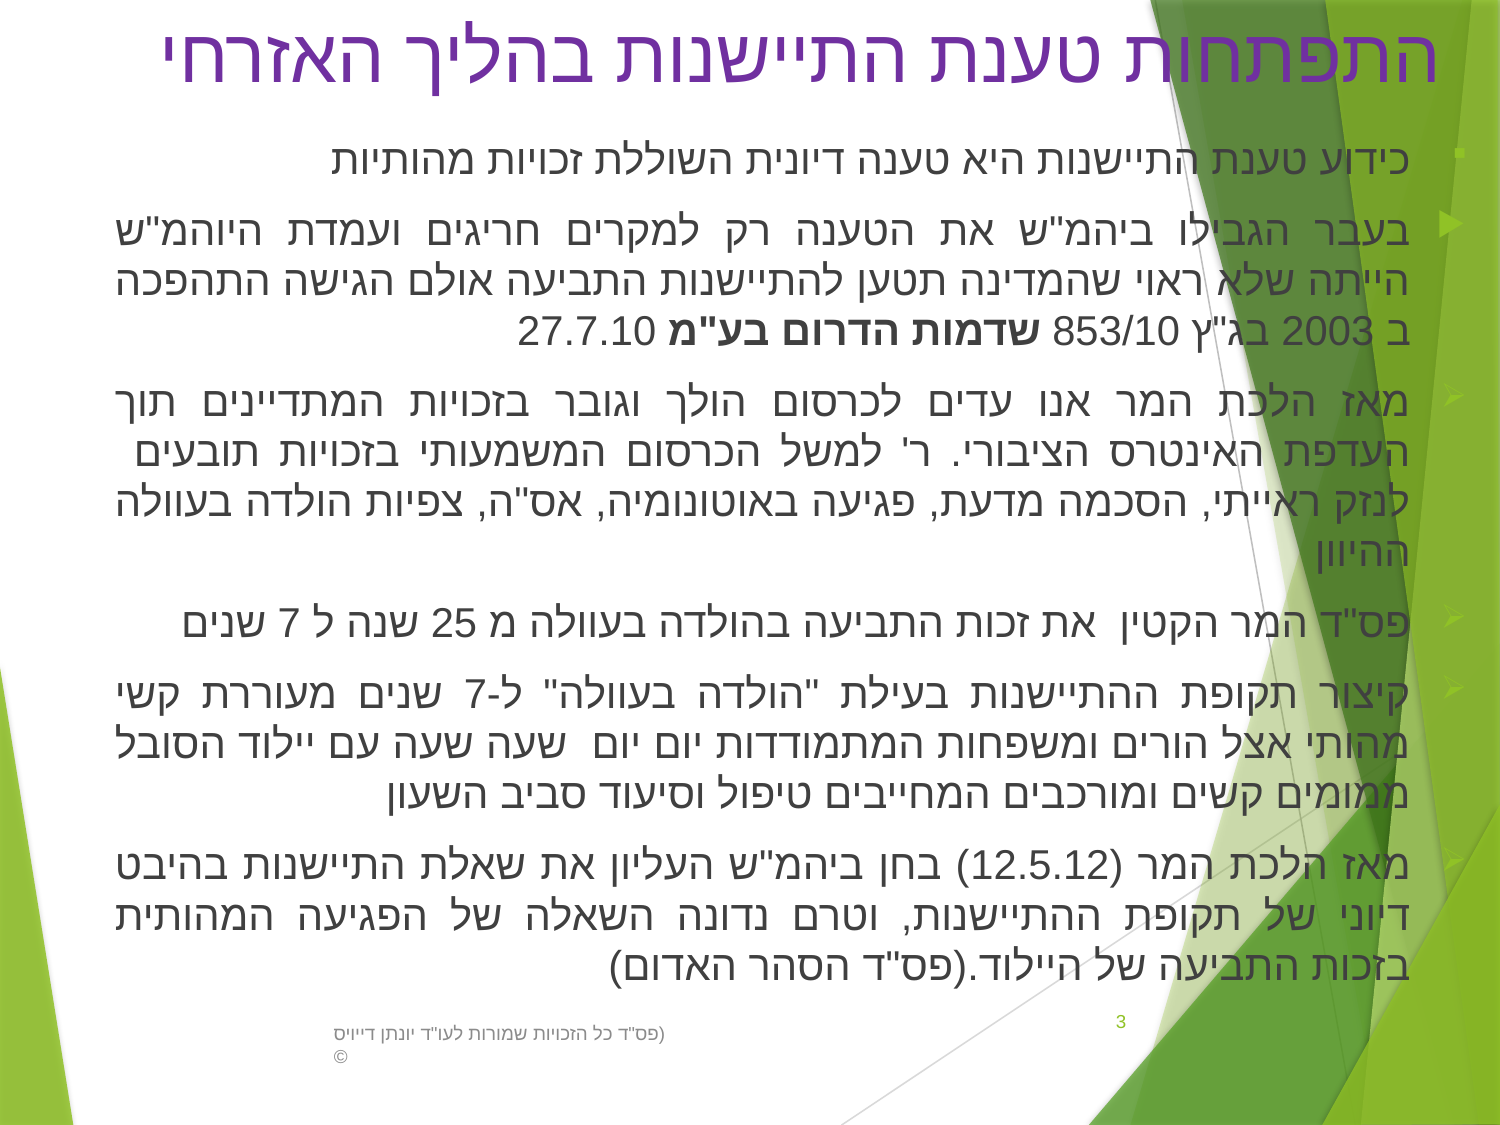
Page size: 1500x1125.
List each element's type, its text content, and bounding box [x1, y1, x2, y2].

title התפתחות טענת התיישנות בהליך האזרחי [123, 0, 1500, 126]
slide_number 3 [1057, 991, 1142, 1051]
list כידוע טענת התיישנות היא טענה דיונית השוללת זכויות מהותיות בעבר הגבילו ביהמ"ש את הטענה רק למקרים חריגים ועמדת היוהמ"ש הייתה שלא ראוי שהמדינה תטען להתיישנות התביעה אולם הגישה התהפכה ב 2003 בג"ץ 853/10 שדמות הדרום בע"מ 27.7.10 מאז הלכת המר אנו עדים לכרסום הולך וגובר בזכויות המתדיינים תוך העדפת האינטרס הציבורי. ר' למשל הכרסום המשמעותי בזכויות תובעים לנזק ראייתי, הסכמה מדעת, פגיעה באוטונומיה, אס"ה, צפיות הולדה בעוולה ההיוון פס"ד המר הקטין את זכות התביעה בהולדה בעוולה מ 25 שנה ל 7 שנים קיצור תקופת ההתיישנות בעילת "הולדה בעוולה" ל-7 שנים מעוררת קשי מהותי אצל הורים ומשפחות המתמודדות יום יום שעה שעה עם יילוד הסובל ממומים קשים ומורכבים המחייבים טיפול וסיעוד סביב השעון מאז הלכת המר (12.5.12) בחן ביהמ"ש העליון את שאלת התיישנות בהיבט דיוני של תקופת ההתיישנות, וטרם נדונה השאלה של הפגיעה המהותית בזכות התביעה של היילוד.(פס"ד הסהר האדום) [99, 125, 1483, 1083]
footer (פס"ד כל הזכויות שמורות לעו"ד יונתן דייויס © [318, 1006, 703, 1083]
